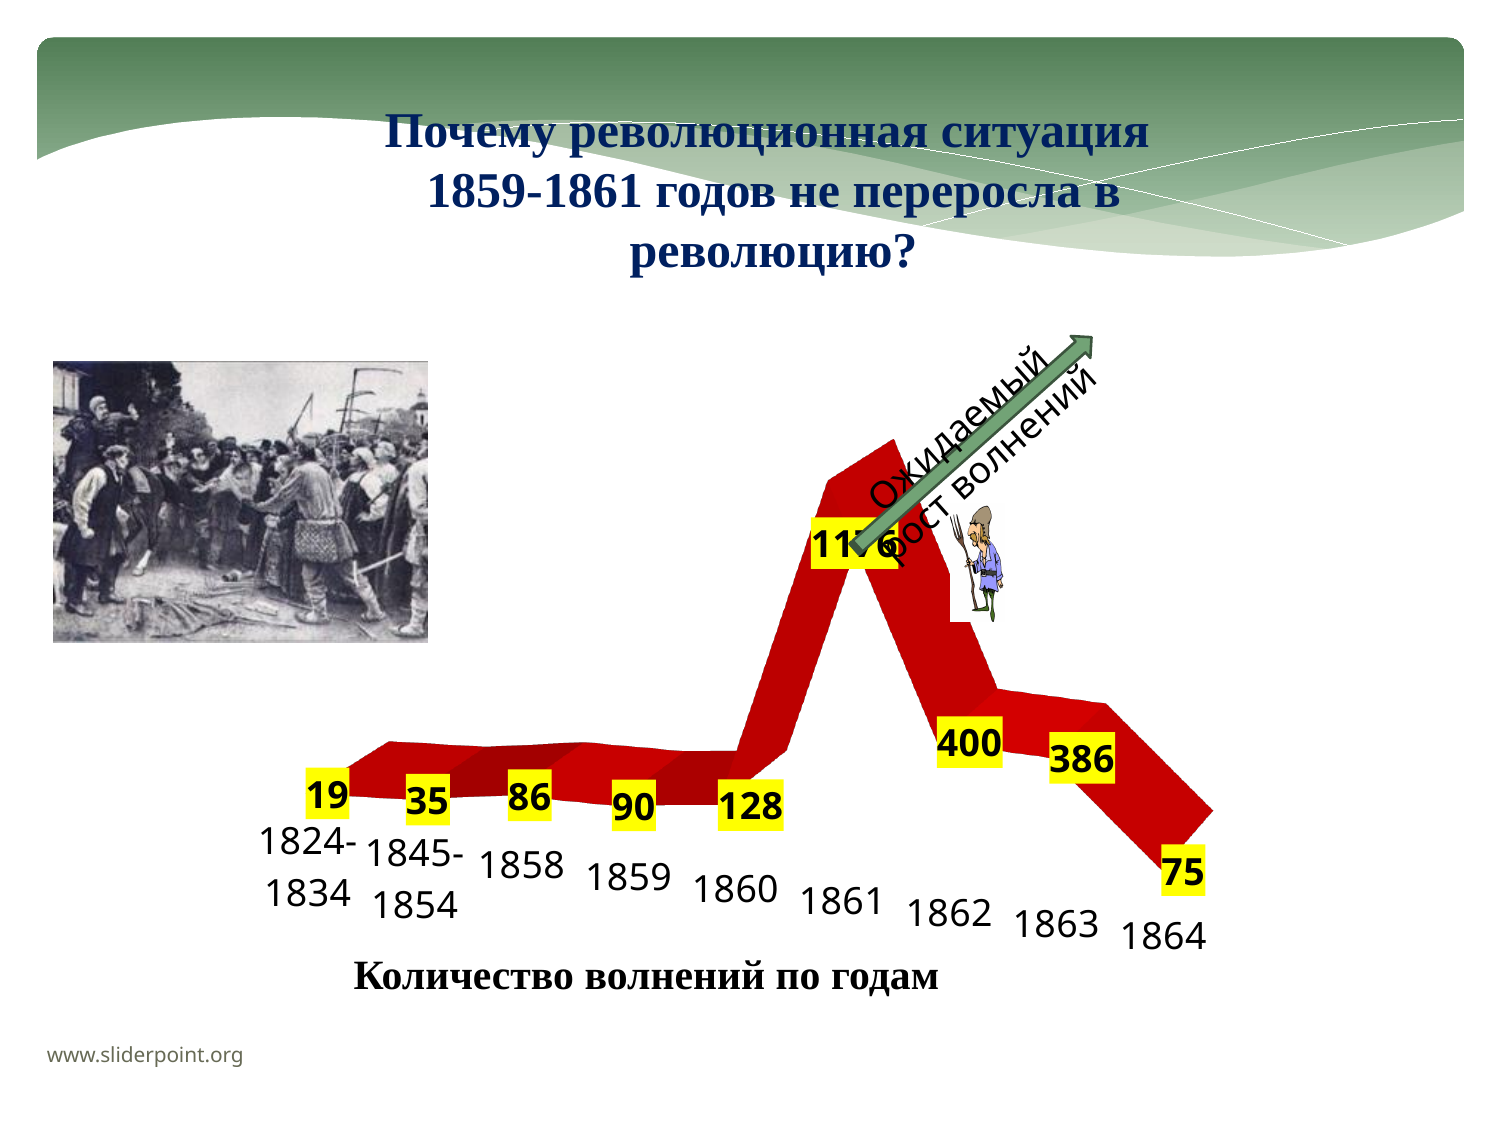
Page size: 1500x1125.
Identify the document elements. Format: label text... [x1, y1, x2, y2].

text_box Почему революционная ситуация 1859-1861 годов не переросла в революцию? [289, 89, 1258, 285]
footer www.sliderpoint.org [31, 1025, 106, 1086]
picture [52, 361, 428, 643]
text_box Ожидаемый рост волнений [1054, 334, 1093, 359]
chart [111, 361, 1365, 1083]
picture [950, 503, 1005, 622]
